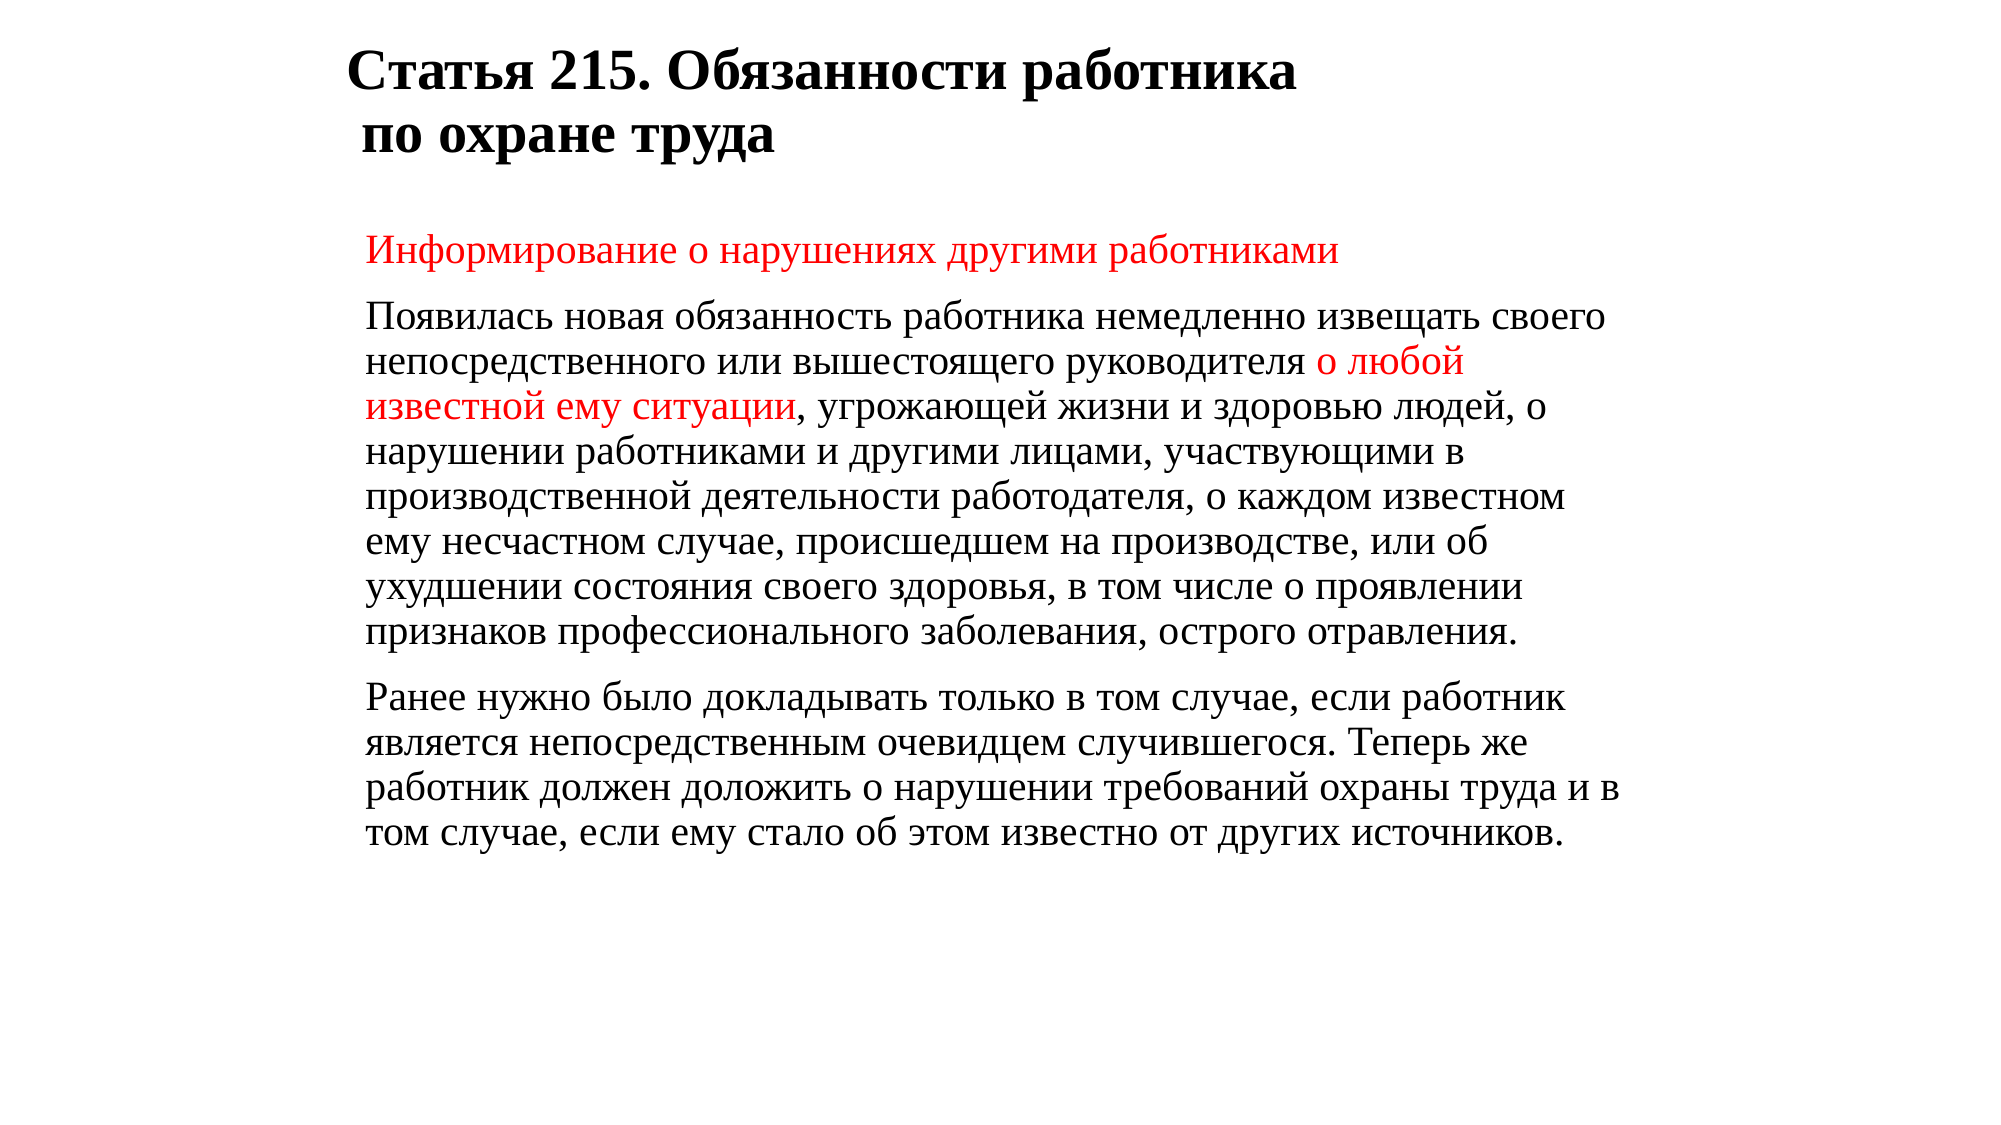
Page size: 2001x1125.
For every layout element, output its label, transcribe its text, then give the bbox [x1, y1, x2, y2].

title Статья 215. Обязанности работника по охране труда [331, 54, 1726, 149]
list Информирование о нарушениях другими работниками Появилась новая обязанность работника немедленно извещать своего непосредственного или вышестоящего руководителя о любой известной ему ситуации, угрожающей жизни и здоровью людей, о нарушении работниками и другими лицами, участвующими в производственной деятельности работодателя, о каждом известном ему несчастном случае, происшедшем на производстве, или об ухудшении состояния своего здоровья, в том числе о проявлении признаков профессионального заболевания, острого отравления. Ранее нужно было докладывать только в том случае, если работник является непосредственным очевидцем случившегося. Теперь же работник должен доложить о нарушении требований охраны труда и в том случае, если ему стало об этом известно от других источников. [350, 219, 1645, 917]
